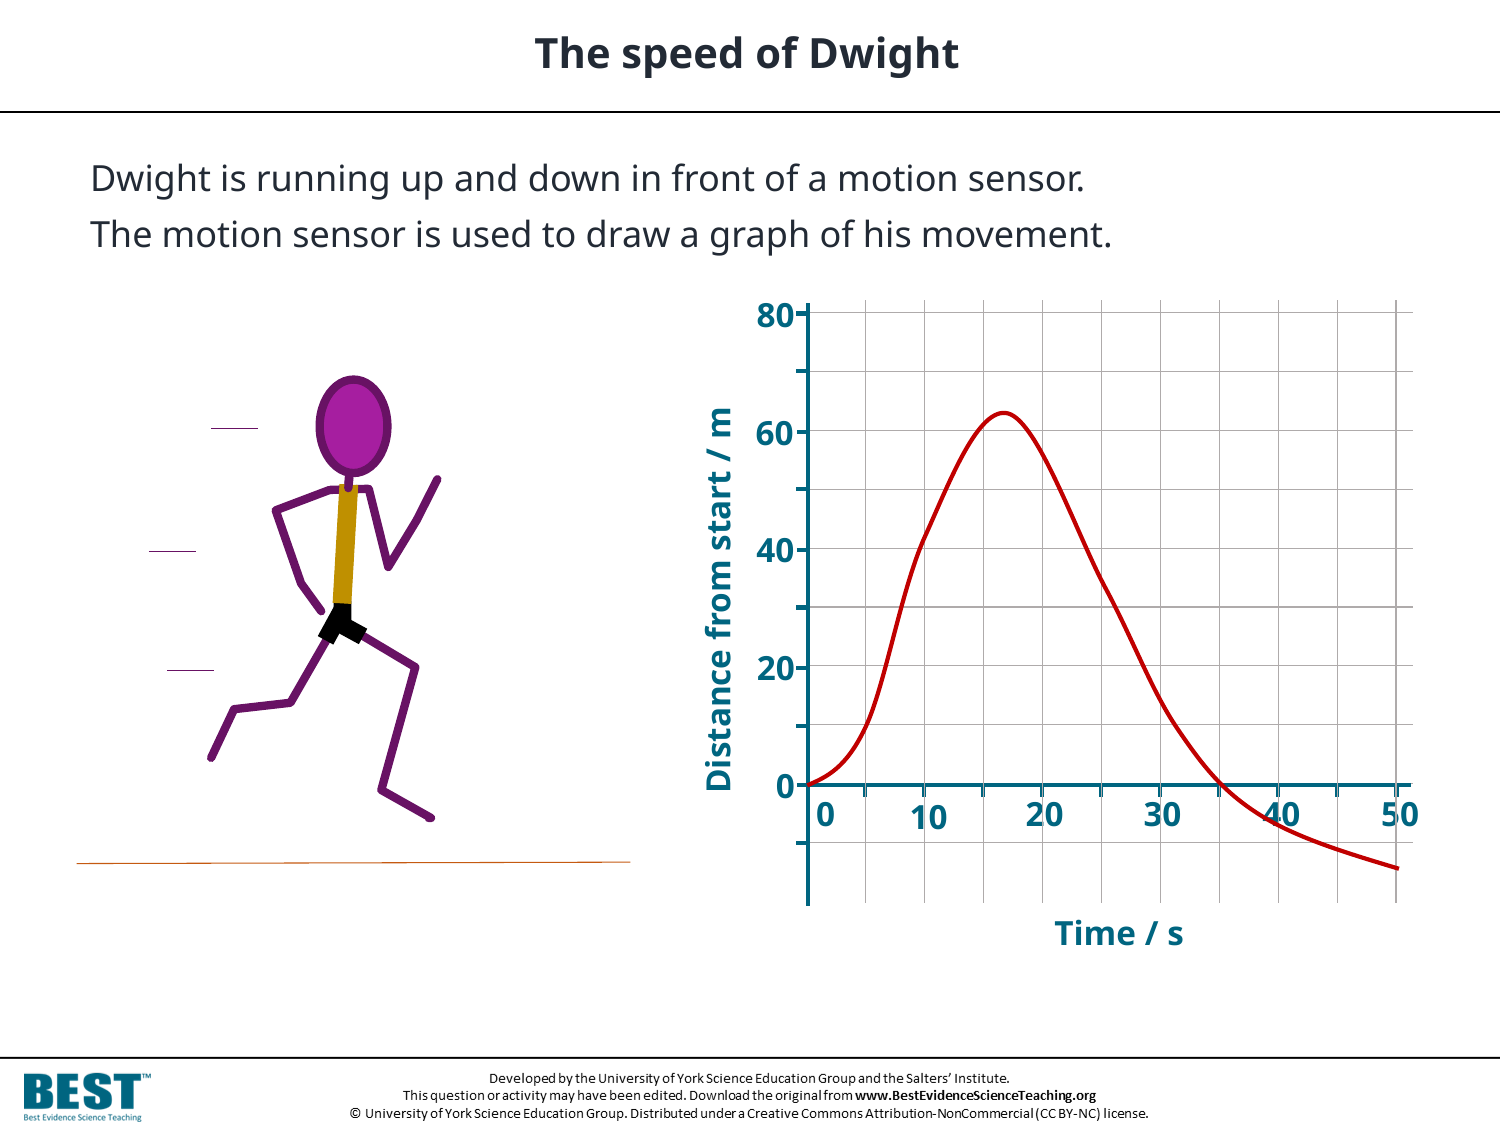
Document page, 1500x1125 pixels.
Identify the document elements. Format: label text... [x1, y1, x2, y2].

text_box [76, 379, 631, 864]
text_box The speed of Dwight [23, 4, 1471, 99]
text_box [689, 286, 1442, 961]
picture [0, 111, 1500, 1125]
